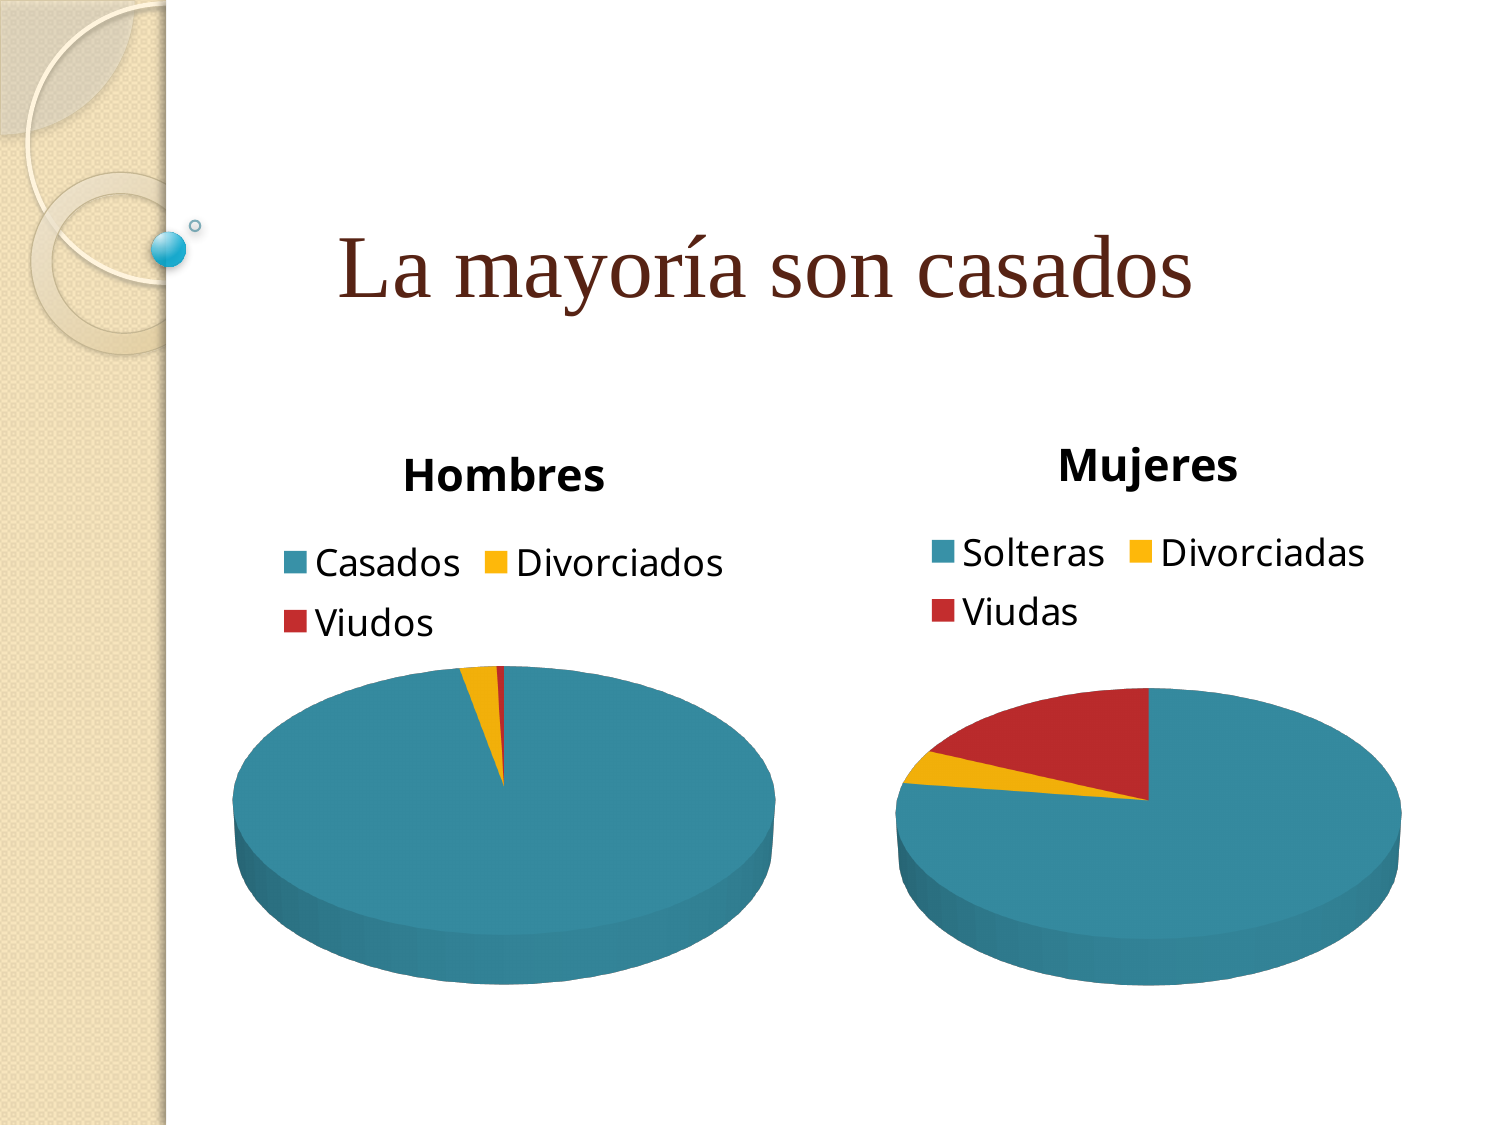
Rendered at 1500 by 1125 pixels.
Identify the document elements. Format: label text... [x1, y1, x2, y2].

title La mayoría son casados [128, 82, 1404, 324]
chart [175, 409, 833, 997]
chart [855, 398, 1442, 1032]
